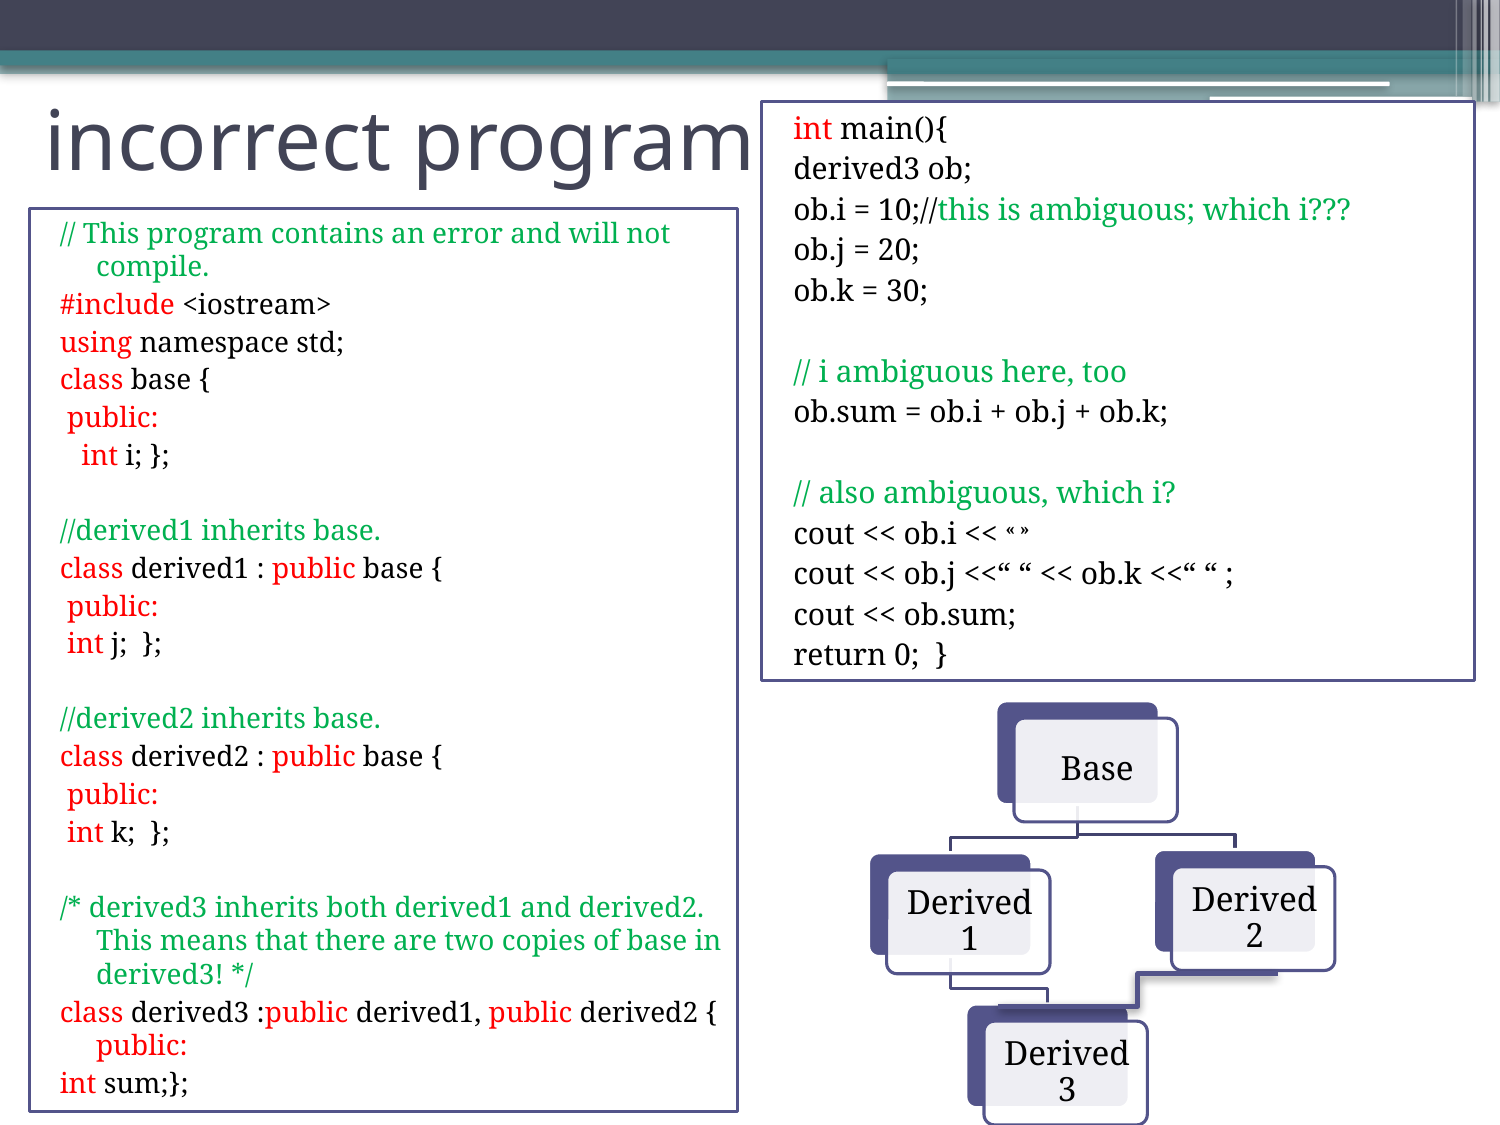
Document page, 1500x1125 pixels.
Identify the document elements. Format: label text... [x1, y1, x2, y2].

title incorrect program: [29, 66, 1380, 209]
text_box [761, 701, 1357, 1125]
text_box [997, 973, 1278, 1007]
list // This program contains an error and will not compile. #include <iostream> using namespace std; class base { public: int i; }; //derived1 inherits base. class derived1 : public base { public: int j; }; //derived2 inherits base. class derived2 : public base { public: int k; }; /* derived3 inherits both derived1 and derived2. This means that there are two copies of base in derived3! */ class derived3 :public derived1, public derived2 { public: int sum;}; [28, 207, 739, 1113]
list int main(){ derived3 ob; ob.i = 10;//this is ambiguous; which i??? ob.j = 20; ob.k = 30; // i ambiguous here, too ob.sum = ob.i + ob.j + ob.k; // also ambiguous, which i? cout << ob.i << « » cout << ob.j <<“ “ << ob.k <<“ “ ; cout << ob.sum; return 0; } [760, 100, 1476, 682]
